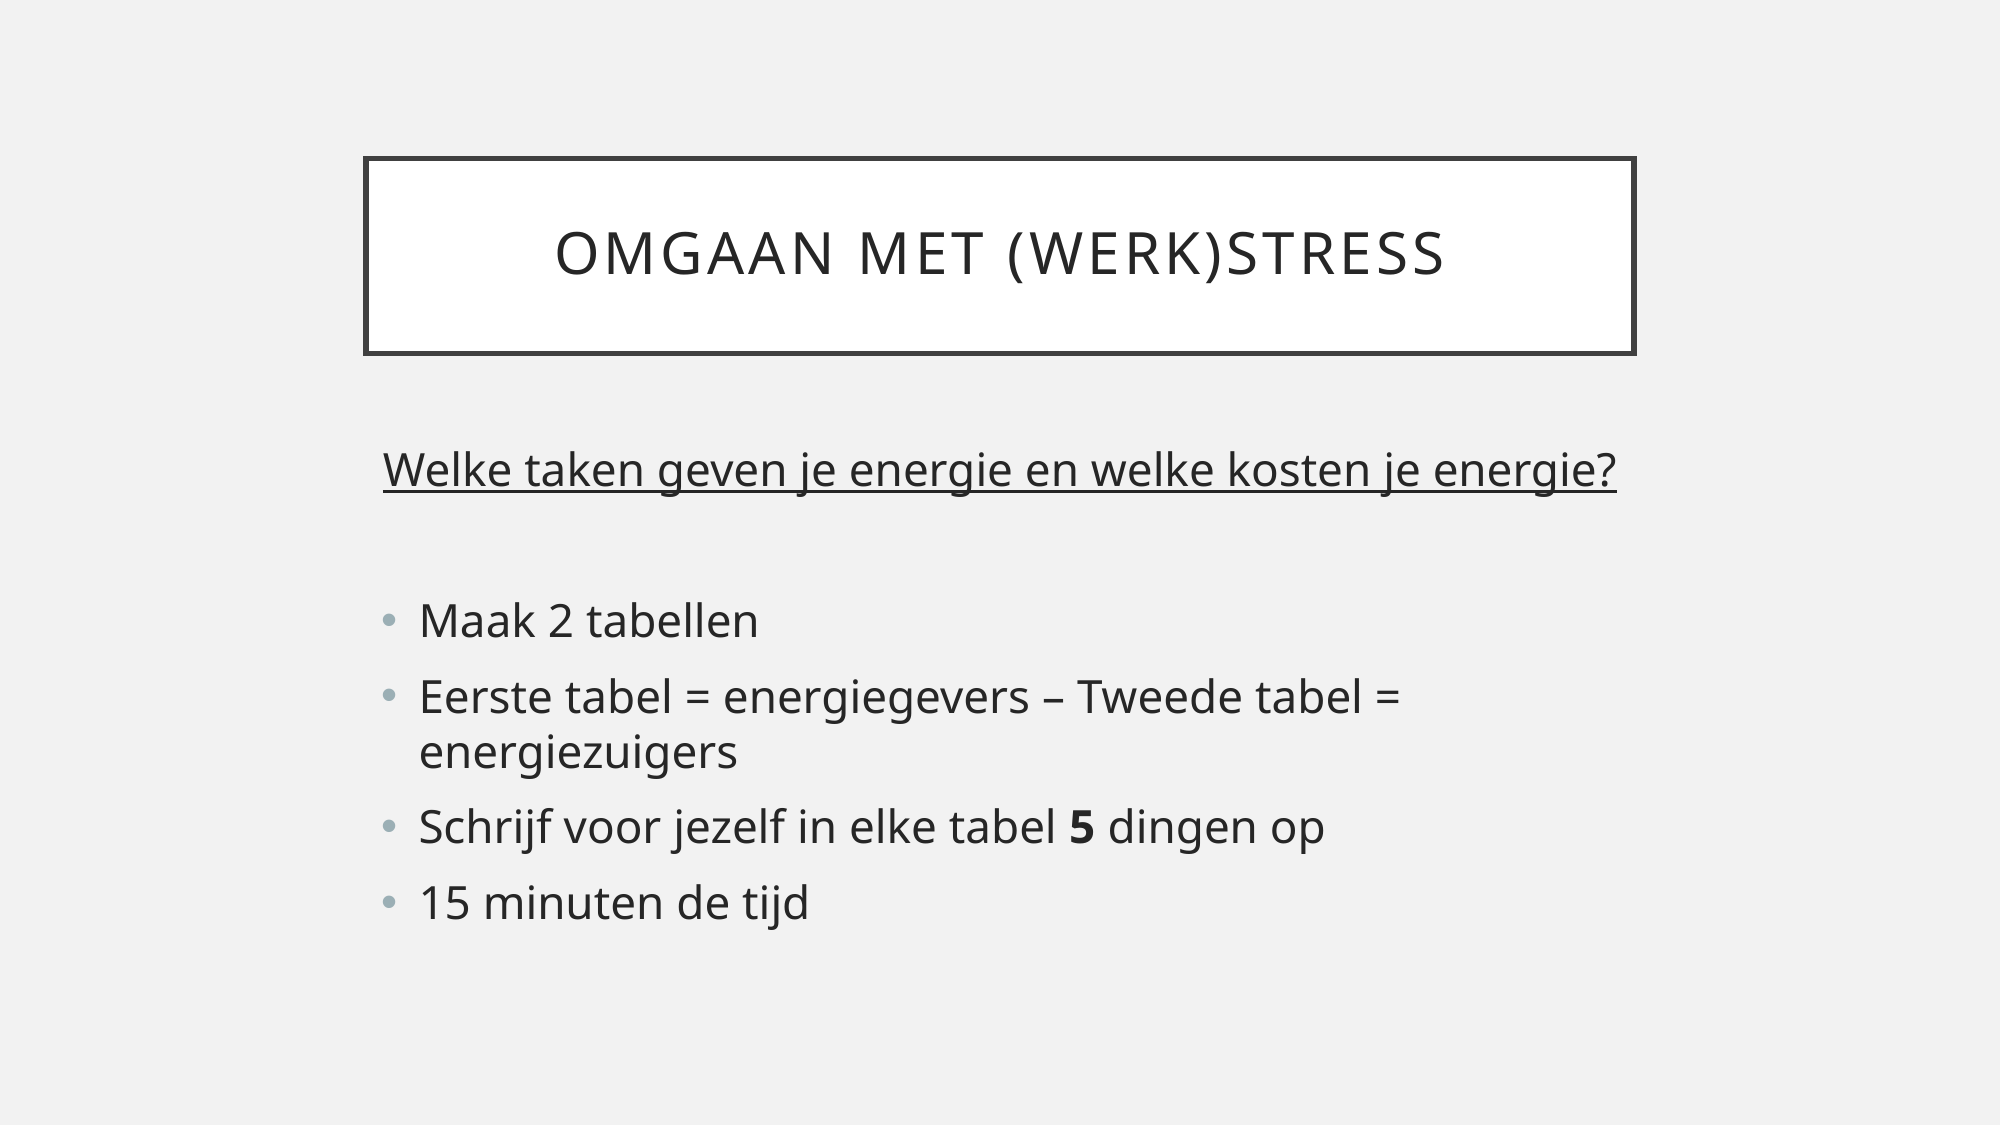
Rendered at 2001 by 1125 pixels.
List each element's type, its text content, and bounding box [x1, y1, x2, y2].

title Omgaan met (werk)stress [363, 156, 1637, 356]
list Welke taken geven je energie en welke kosten je energie? Maak 2 tabellen Eerste tabel = energiegevers – Tweede tabel = energiezuigers Schrijf voor jezelf in elke tabel 5 dingen op 15 minuten de tijd [366, 432, 1634, 942]
